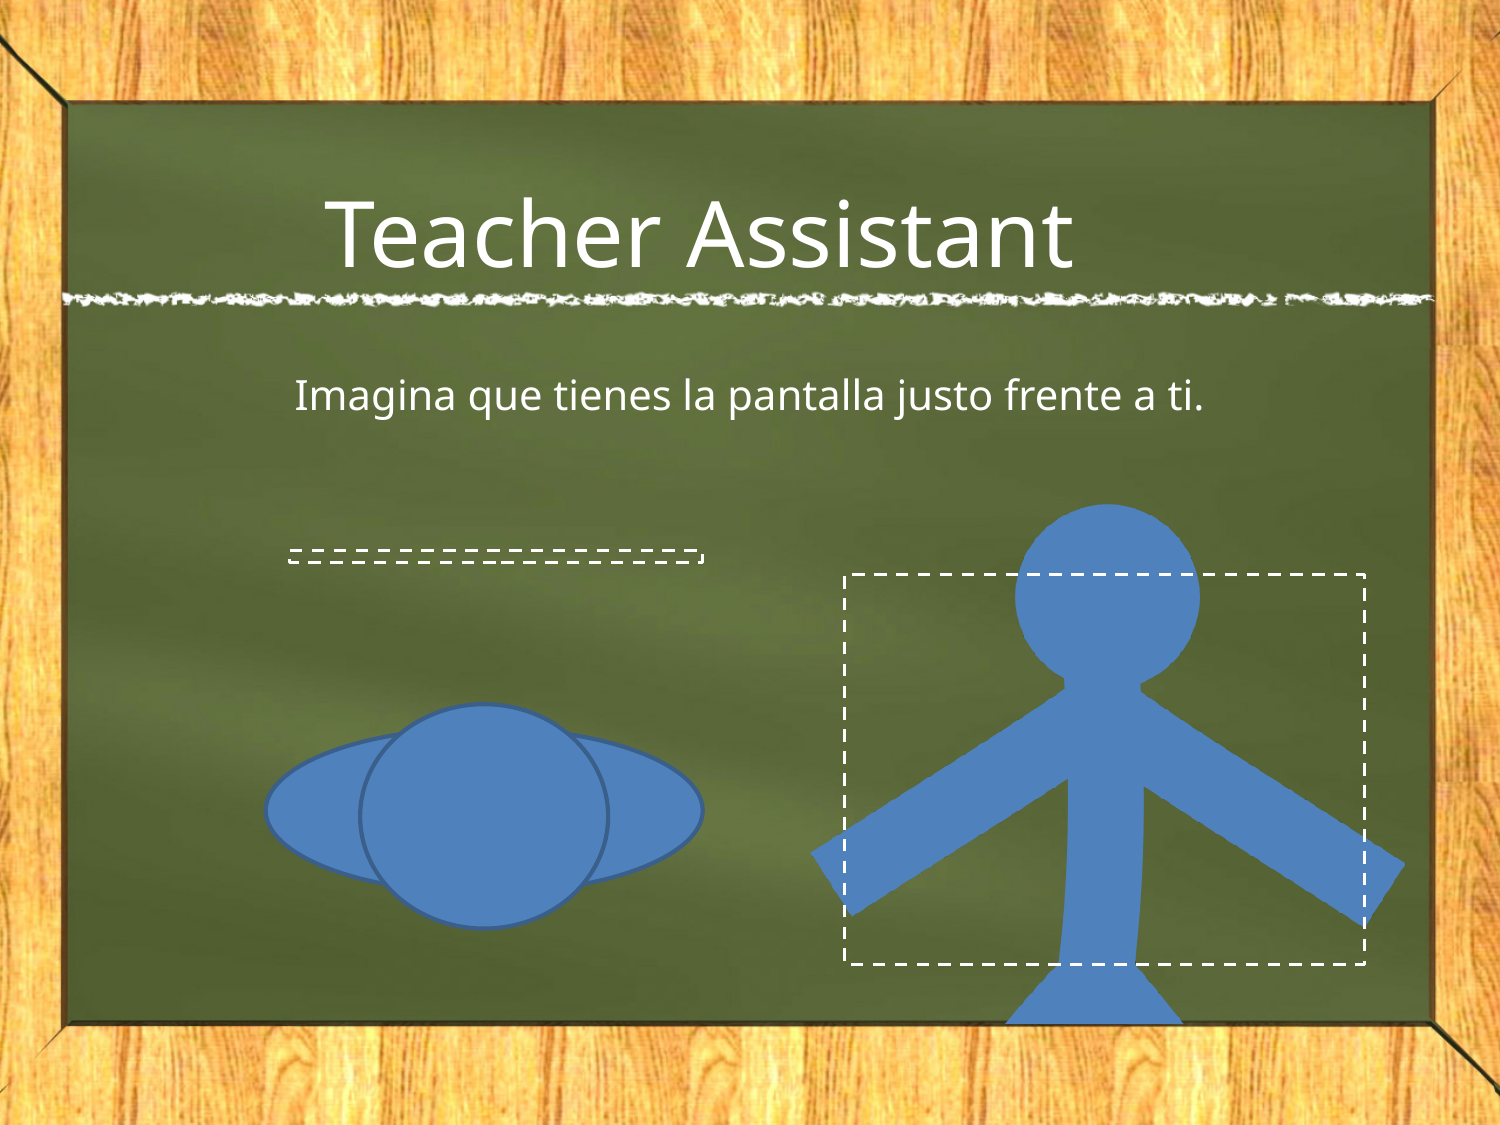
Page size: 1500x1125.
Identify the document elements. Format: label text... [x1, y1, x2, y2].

picture [0, 0, 1500, 1125]
title Teacher Assistant [112, 137, 1288, 326]
text_box [265, 734, 398, 885]
text_box [570, 734, 703, 885]
text_box [287, 549, 705, 564]
text_box Imagina que tienes la pantalla justo frente a ti. [135, 361, 1365, 427]
text_box [360, 704, 609, 929]
